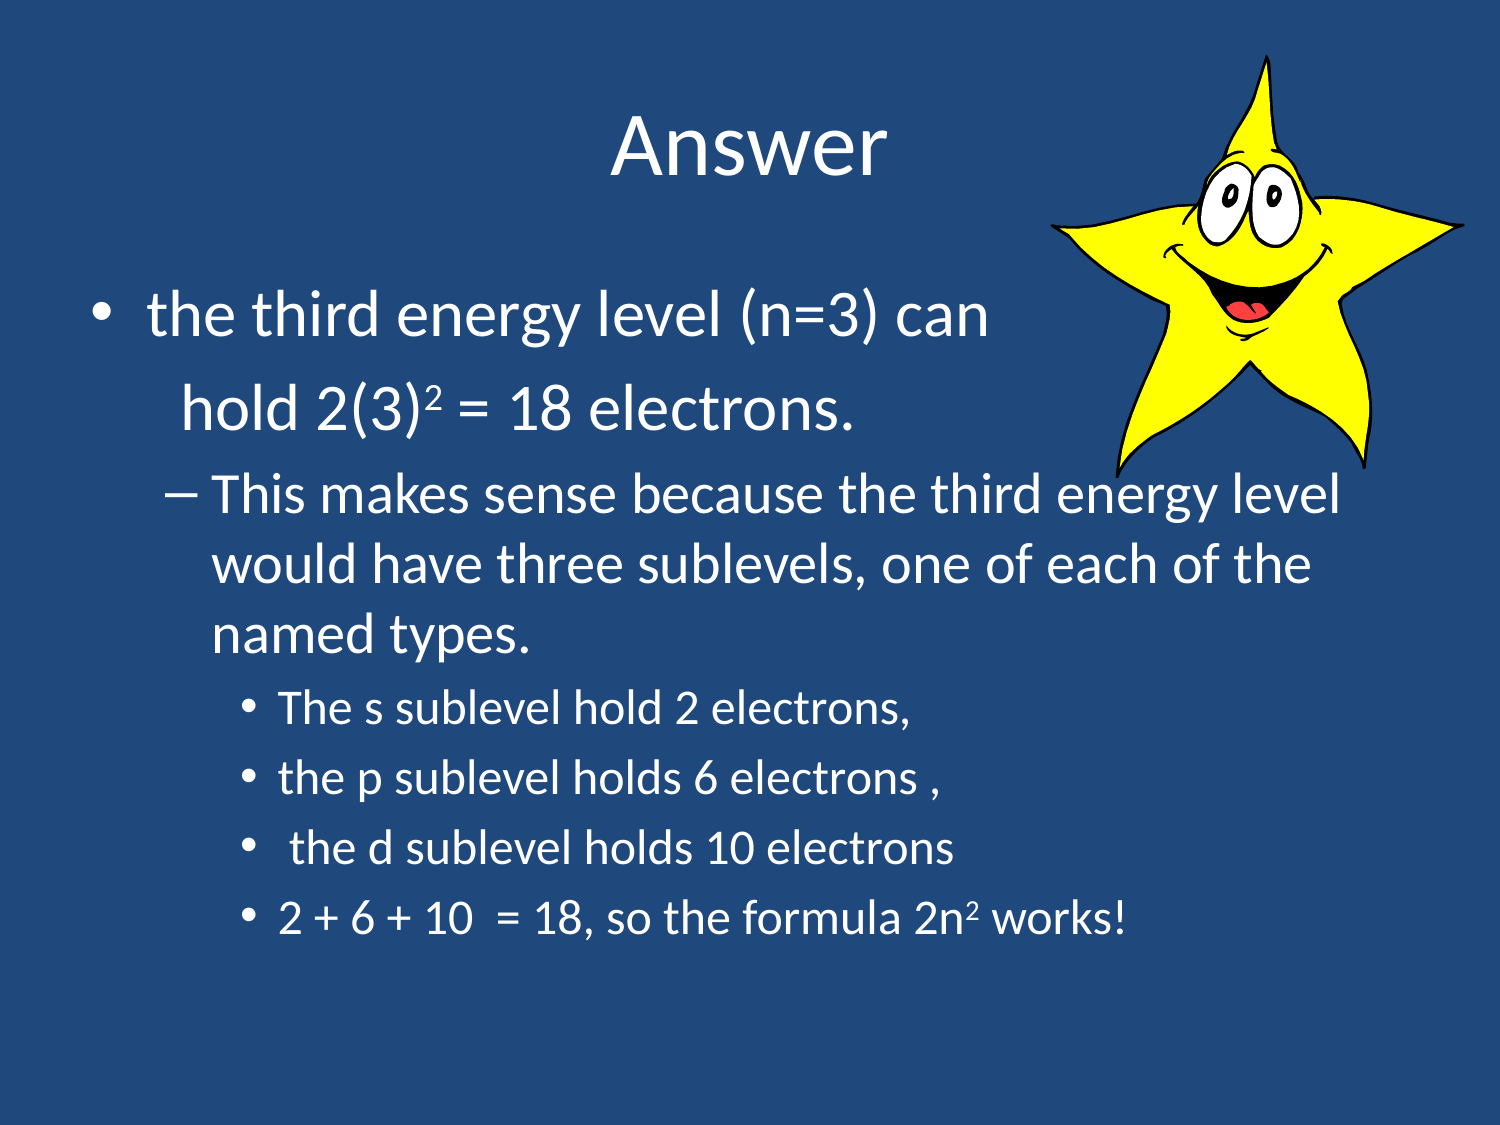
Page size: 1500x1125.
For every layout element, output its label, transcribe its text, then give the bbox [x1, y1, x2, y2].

title Answer [75, 45, 1425, 233]
picture [1049, 49, 1471, 480]
list the third energy level (n=3) can hold 2(3)2 = 18 electrons. This makes sense because the third energy level would have three sublevels, one of each of the named types. The s sublevel hold 2 electrons, the p sublevel holds 6 electrons , the d sublevel holds 10 electrons 2 + 6 + 10 = 18, so the formula 2n2 works! [75, 262, 1425, 1005]
